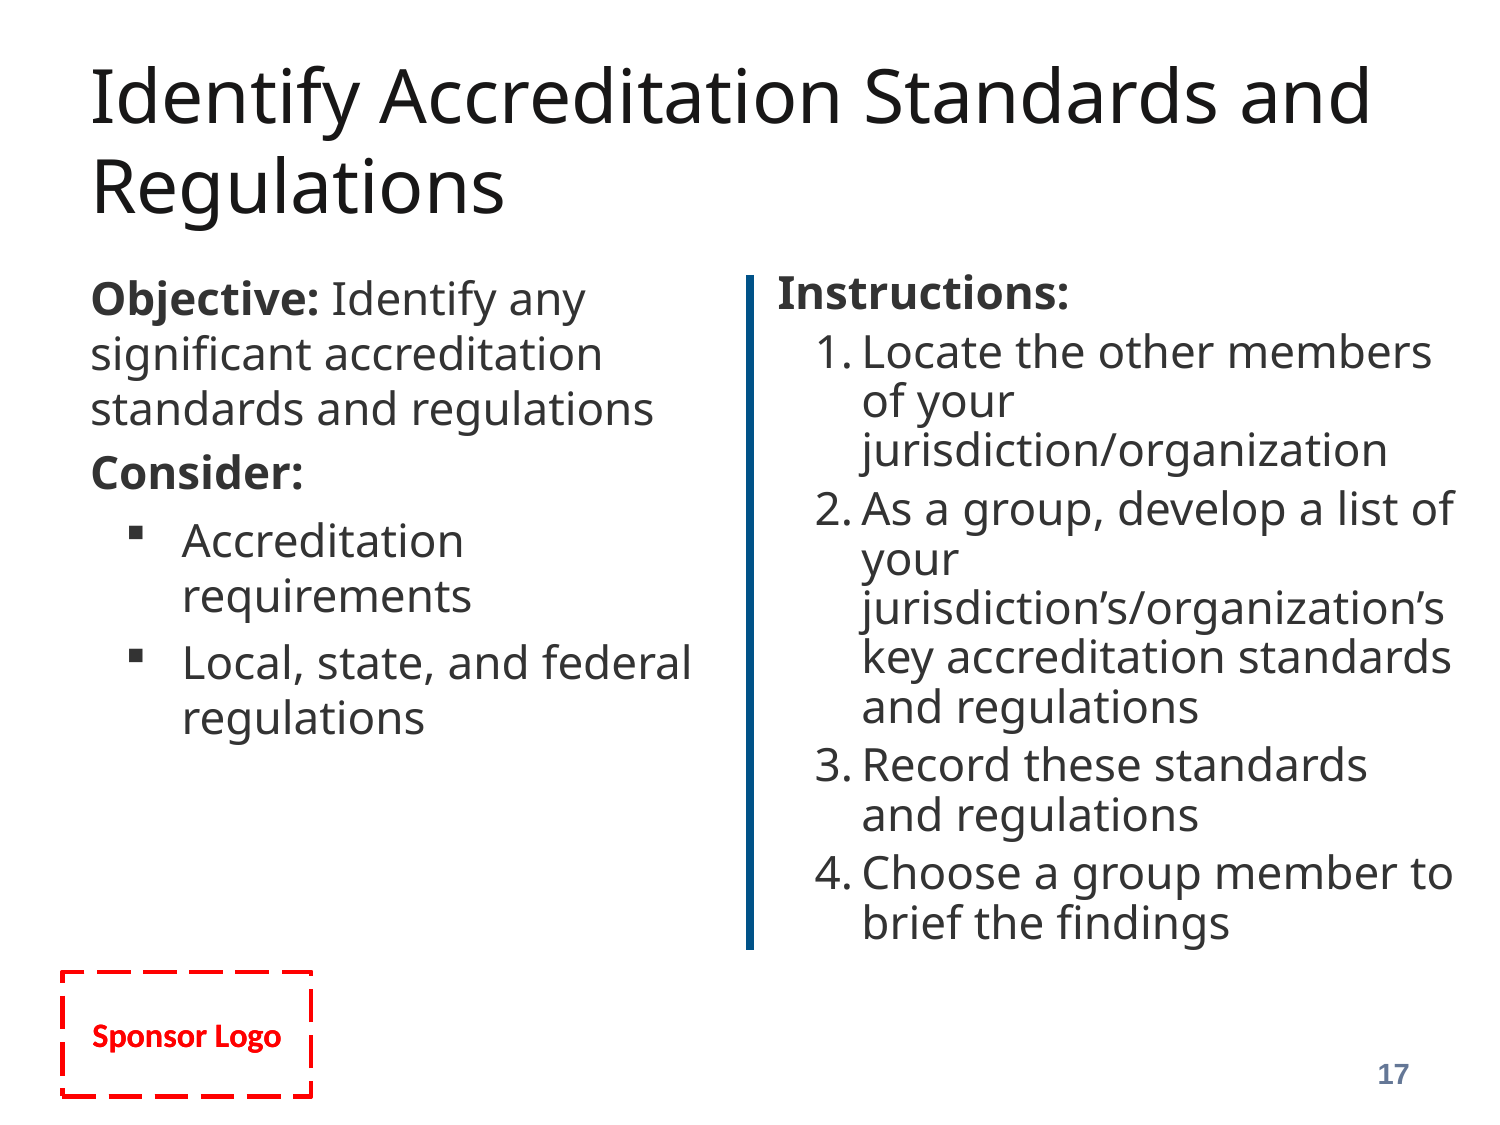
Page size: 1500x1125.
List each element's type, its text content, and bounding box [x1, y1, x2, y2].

list Objective: Identify any significant accreditation standards and regulations Consider: Accreditation requirements Local, state, and federal regulations [75, 262, 762, 1005]
list Instructions: Locate the other members of your jurisdiction/organization As a group, develop a list of your jurisdiction’s/organization’s key accreditation standards and regulations Record these standards and regulations Choose a group member to brief the findings [762, 262, 1475, 1005]
title Identify Accreditation Standards and Regulations [75, 45, 1425, 233]
slide_number 17 [1074, 1042, 1425, 1103]
